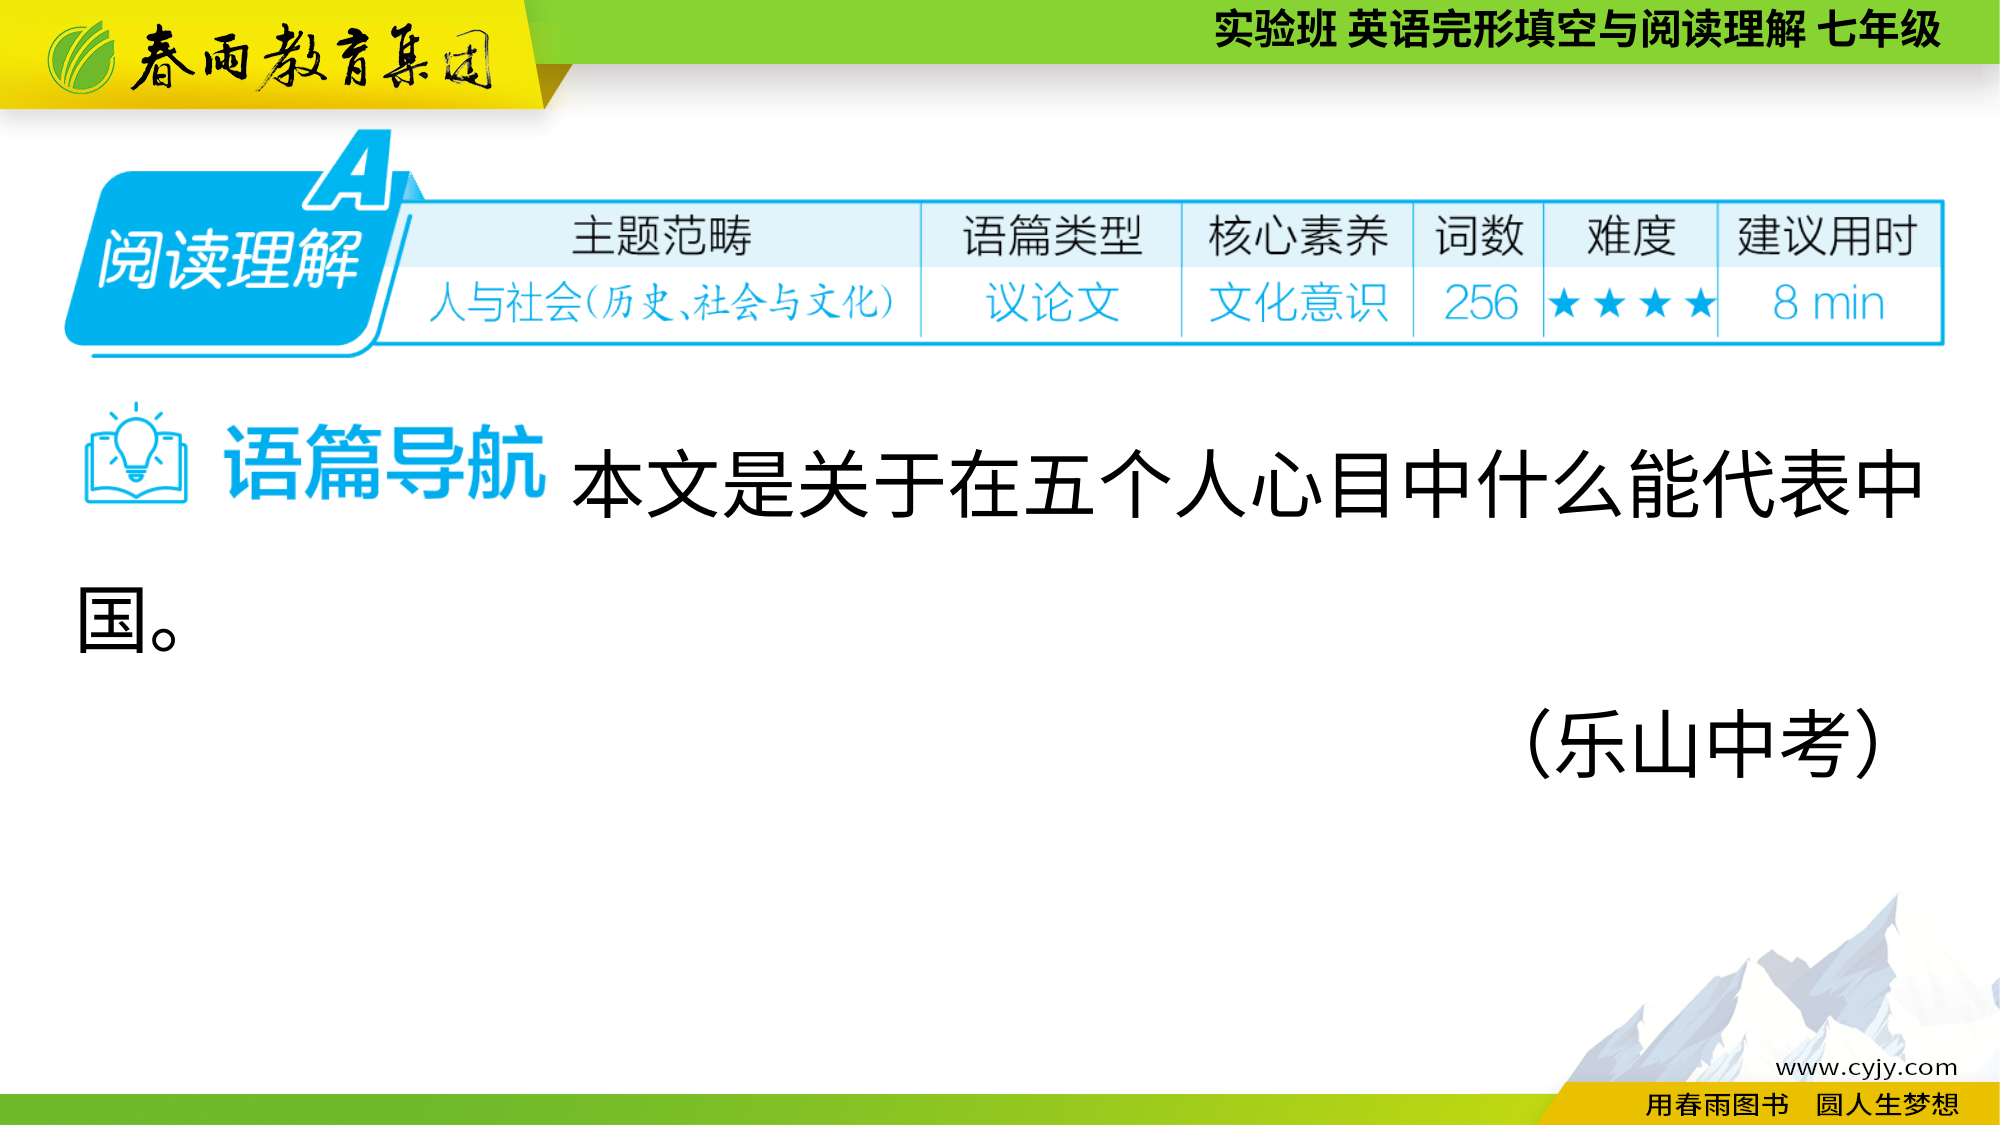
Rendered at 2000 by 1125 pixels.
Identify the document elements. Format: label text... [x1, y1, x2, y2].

text_box 本文是关于在五个人心目中什么能代表中国。 [59, 385, 1944, 671]
picture [0, 0, 2000, 1125]
text_box （乐山中考） [1035, 645, 1944, 796]
